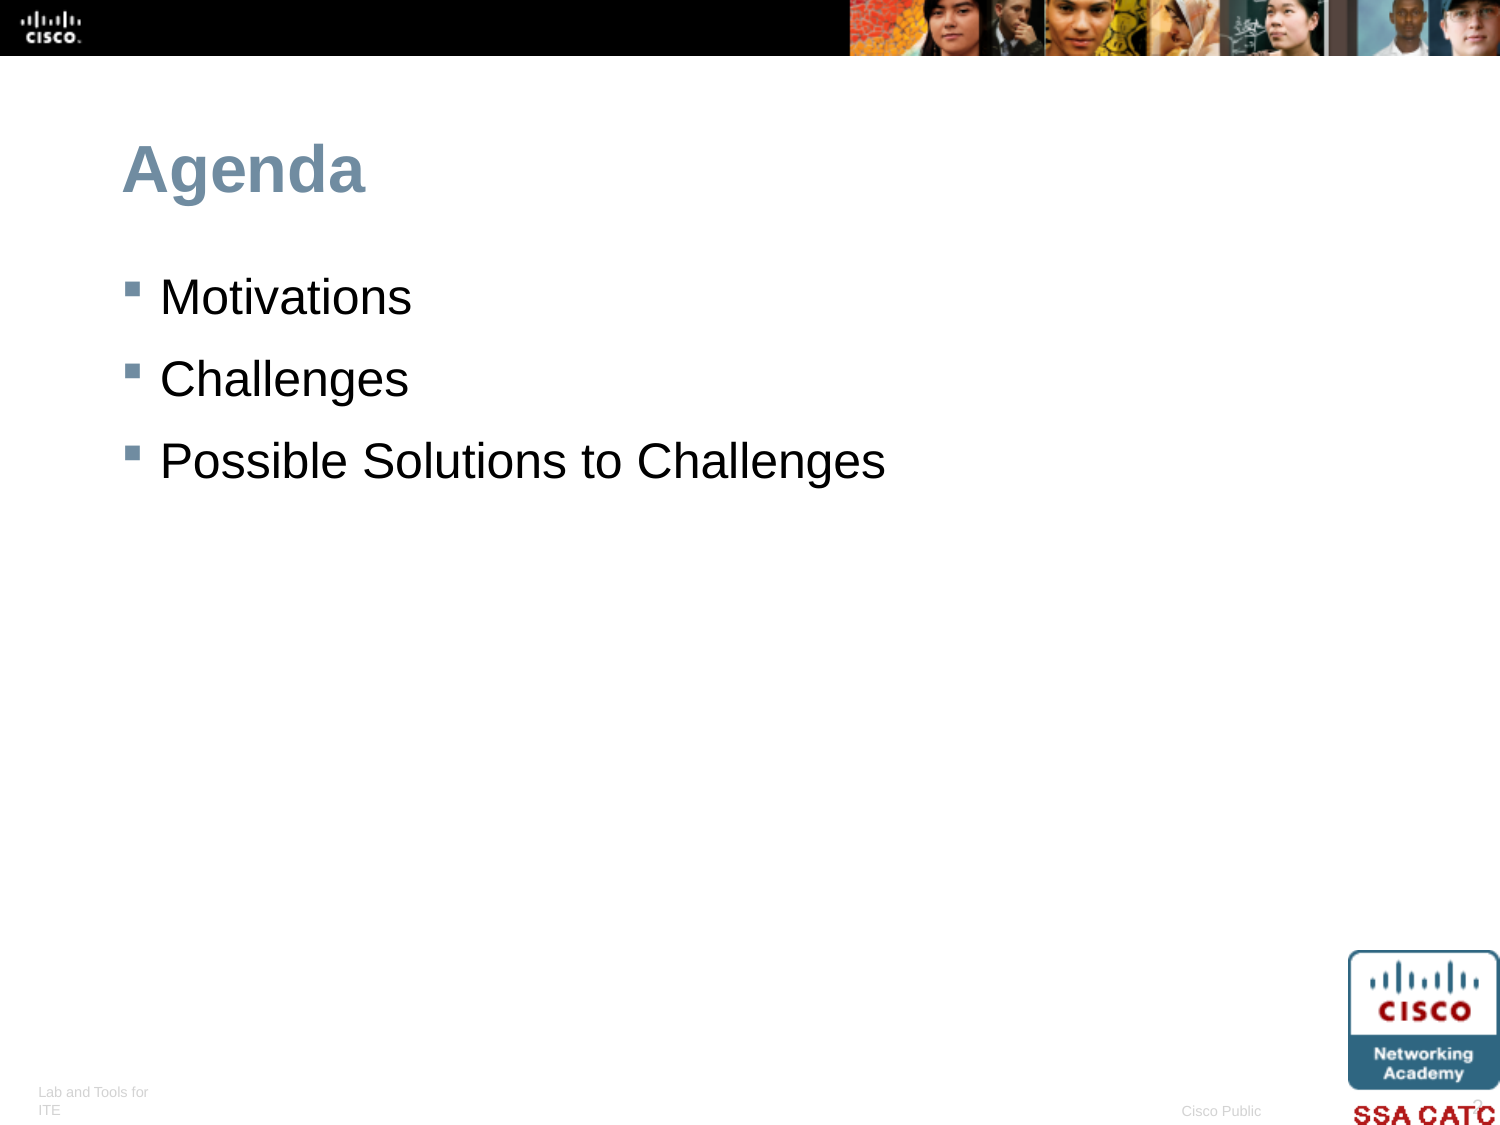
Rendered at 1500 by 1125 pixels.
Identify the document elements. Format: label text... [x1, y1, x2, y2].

picture [0, 0, 1500, 56]
list Motivations Challenges Possible Solutions to Challenges [107, 261, 1411, 1026]
title Agenda [107, 62, 1444, 214]
picture [1348, 950, 1500, 1125]
